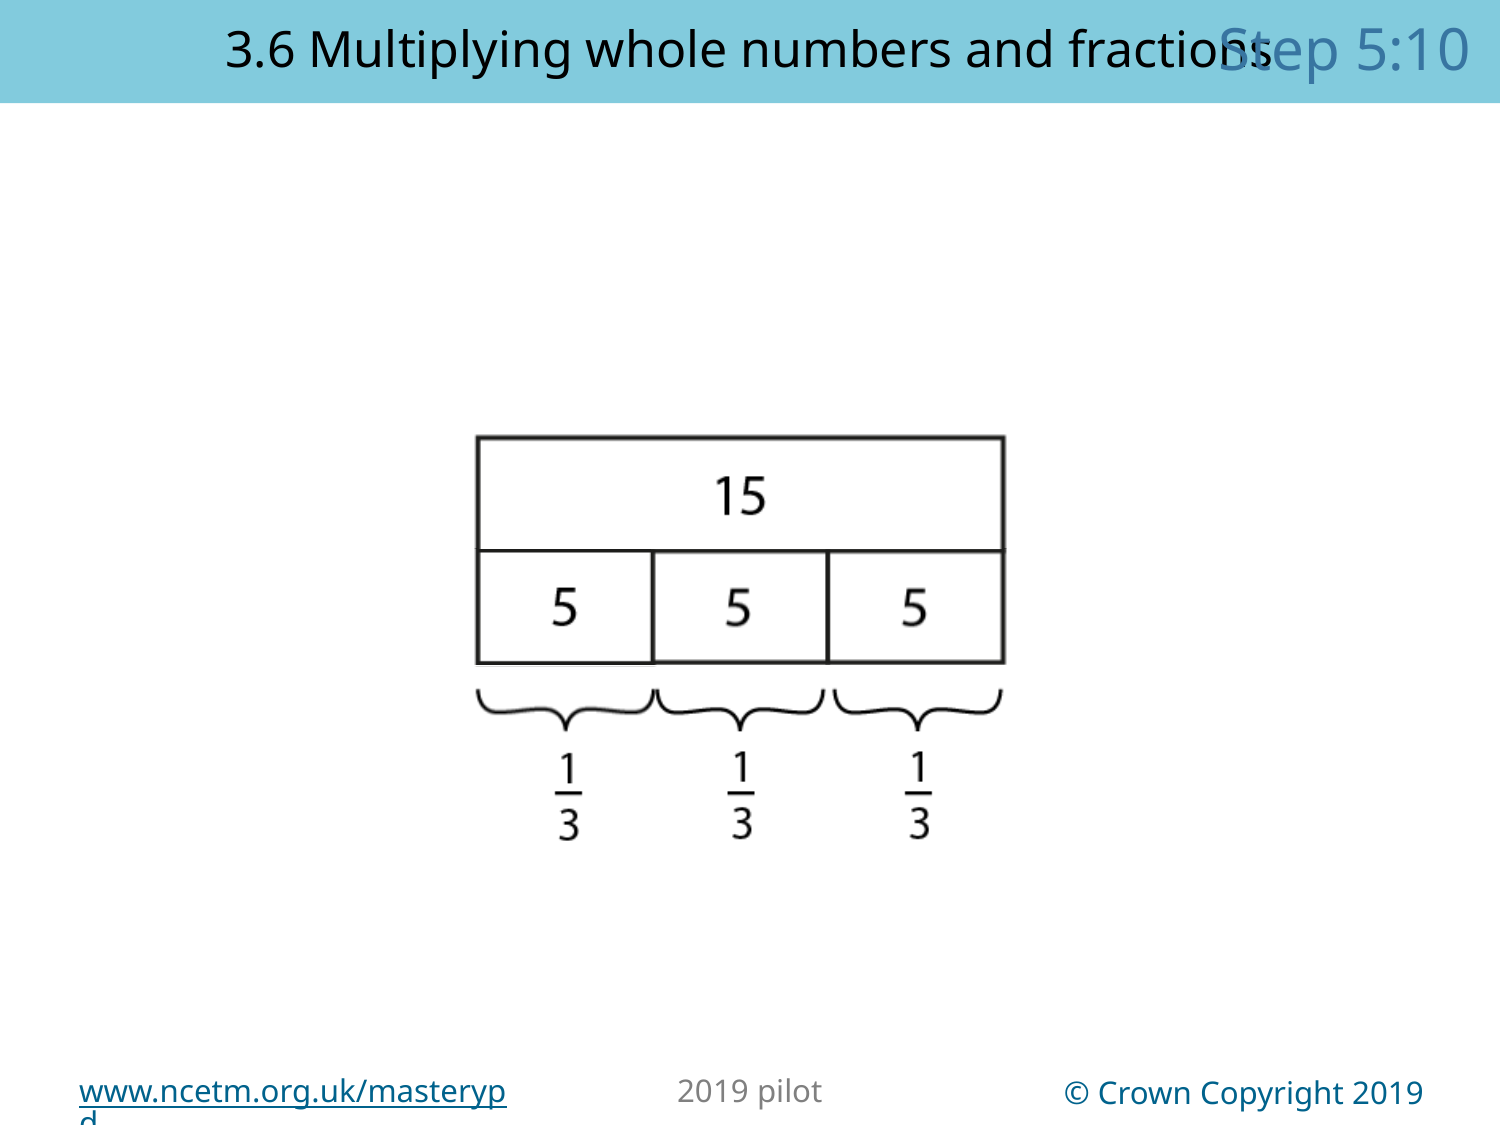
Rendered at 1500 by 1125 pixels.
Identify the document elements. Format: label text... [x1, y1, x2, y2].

picture [655, 739, 1013, 876]
list Step 5:10 [0, 0, 1500, 104]
picture [533, 739, 611, 876]
picture [101, 422, 1399, 738]
